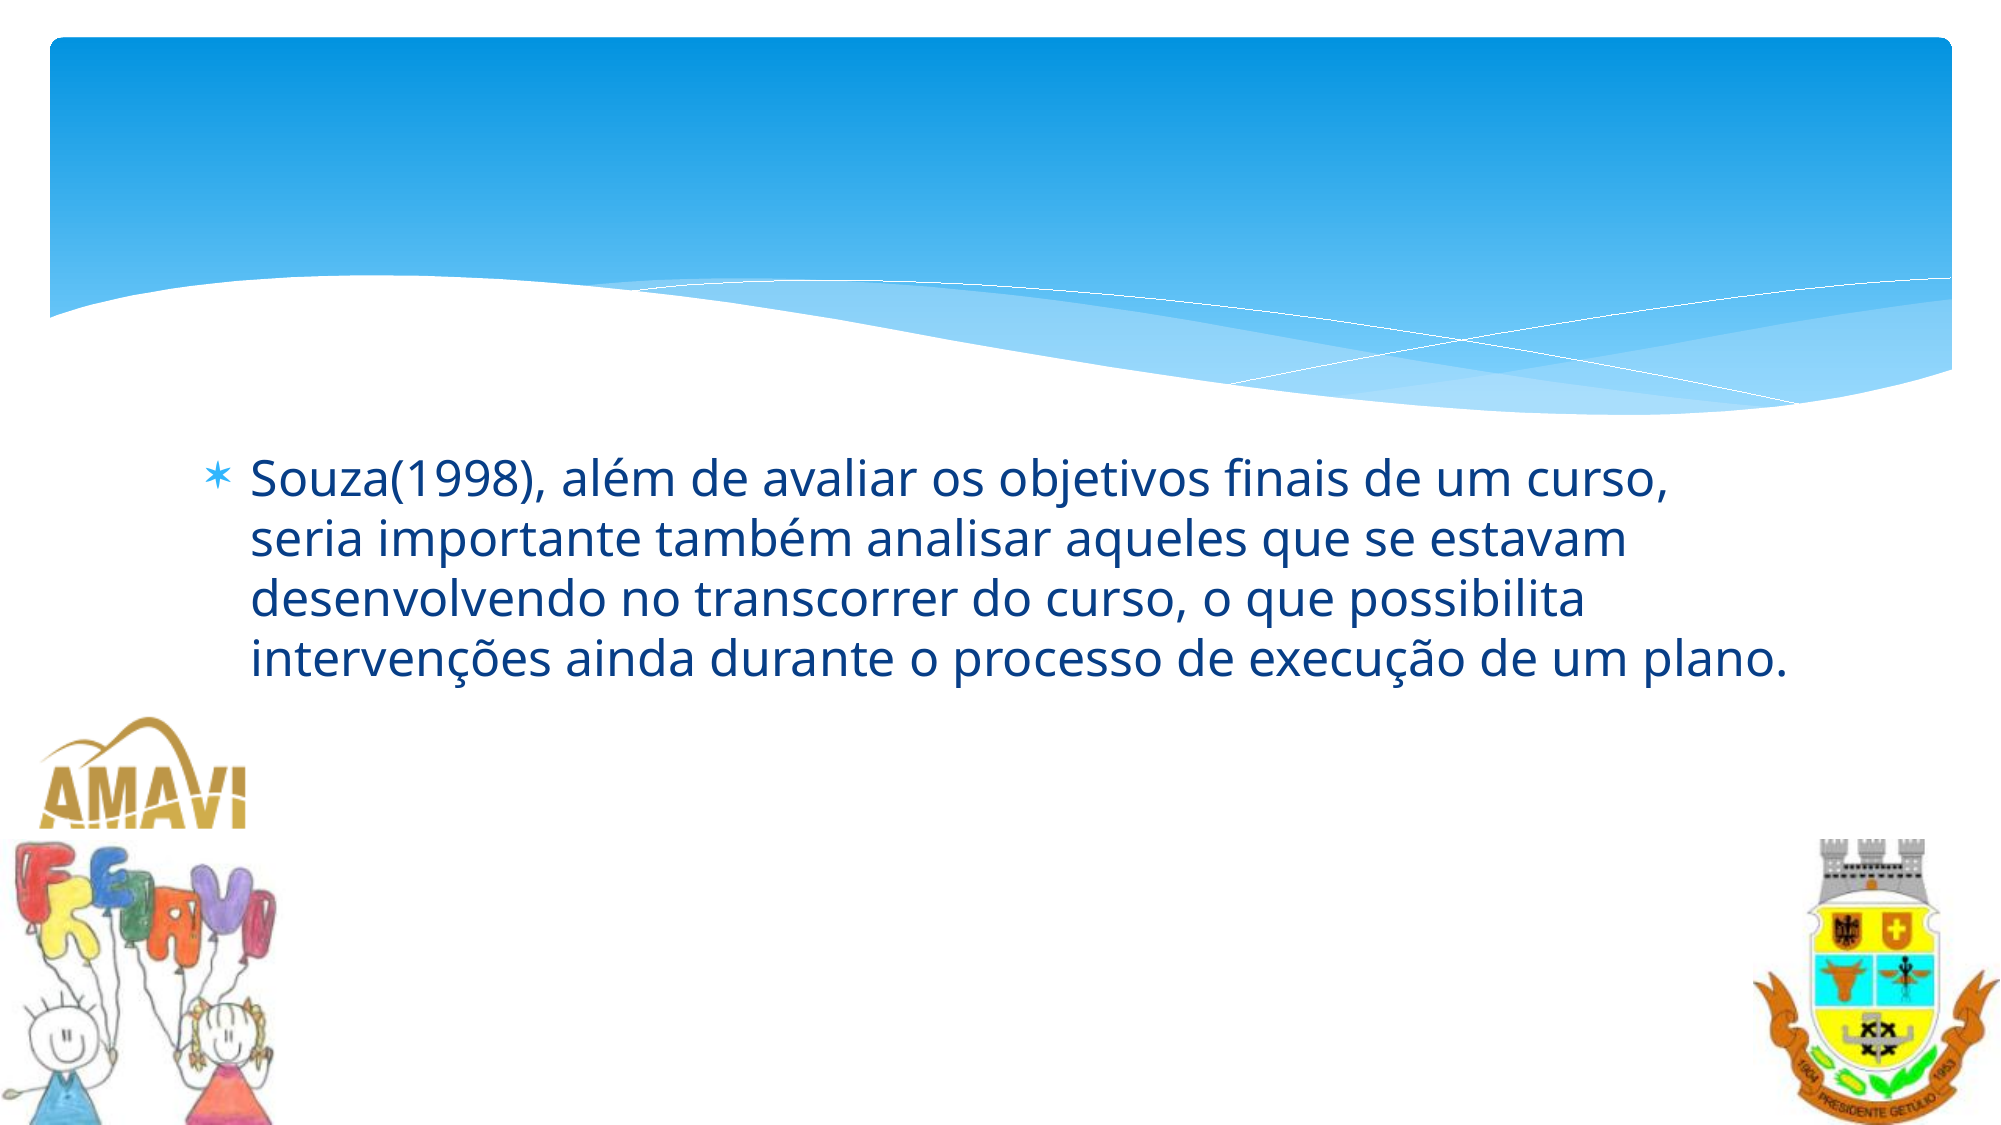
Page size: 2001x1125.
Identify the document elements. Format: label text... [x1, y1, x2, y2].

picture [0, 700, 286, 1125]
picture [1752, 839, 2000, 1125]
list Souza(1998), além de avaliar os objetivos finais de um curso, seria importante também analisar aqueles que se estavam desenvolvendo no transcorrer do curso, o que possibilita intervenções ainda durante o processo de execução de um plano. [190, 438, 1812, 1005]
